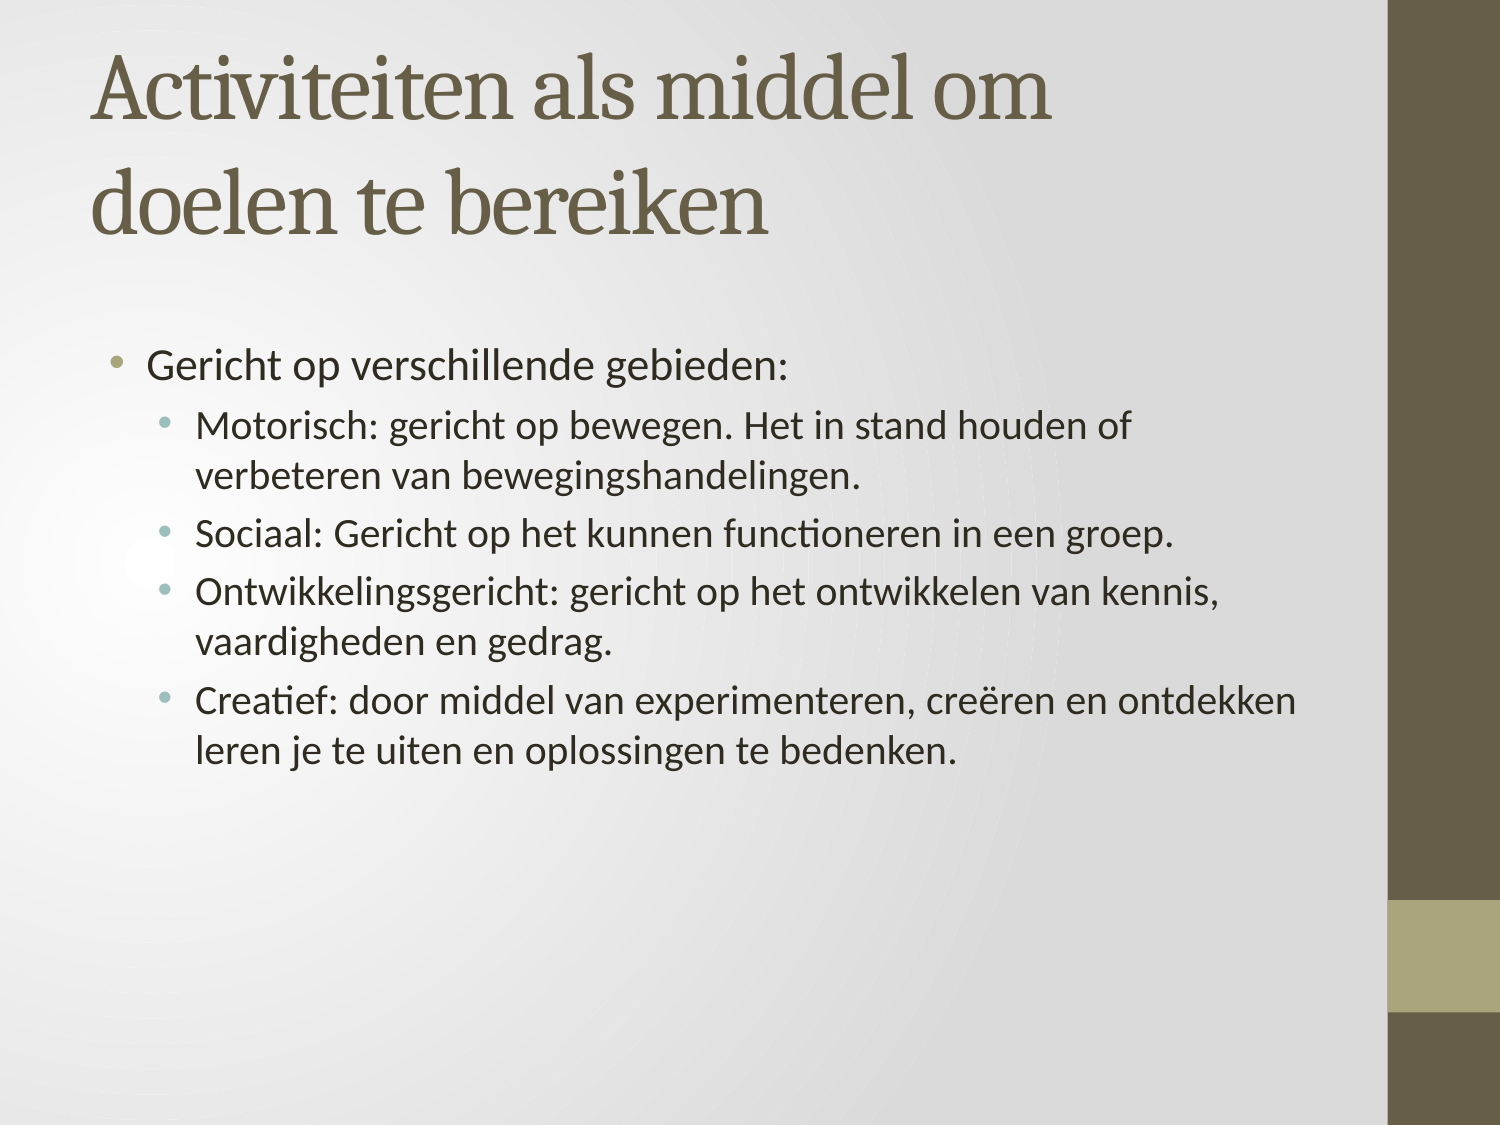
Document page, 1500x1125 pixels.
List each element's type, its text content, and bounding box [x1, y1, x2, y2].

list Gericht op verschillende gebieden: Motorisch: gericht op bewegen. Het in stand houden of verbeteren van bewegingshandelingen. Sociaal: Gericht op het kunnen functioneren in een groep. Ontwikkelingsgericht: gericht op het ontwikkelen van kennis, vaardigheden en gedrag. Creatief: door middel van experimenteren, creëren en ontdekken leren je te uiten en oplossingen te bedenken. [75, 262, 1325, 1050]
title Activiteiten als middel om doelen te bereiken [75, 45, 1325, 233]
